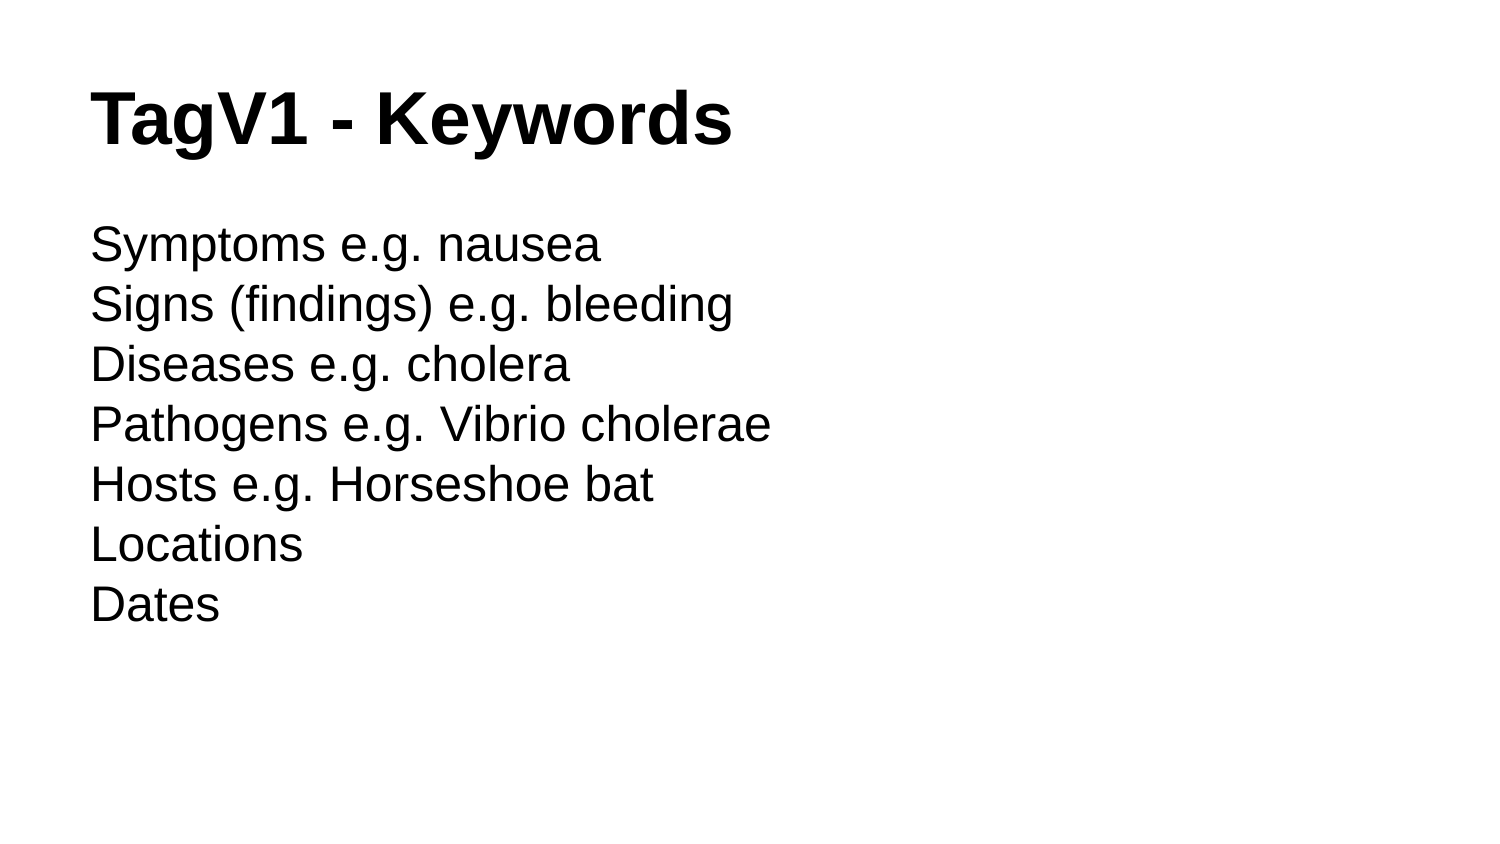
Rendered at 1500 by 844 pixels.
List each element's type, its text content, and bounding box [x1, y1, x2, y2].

list Symptoms e.g. nausea Signs (findings) e.g. bleeding Diseases e.g. cholera Pathogens e.g. Vibrio cholerae Hosts e.g. Horseshoe bat Locations Dates [75, 196, 1425, 808]
title TagV1 - Keywords [75, 33, 1425, 175]
